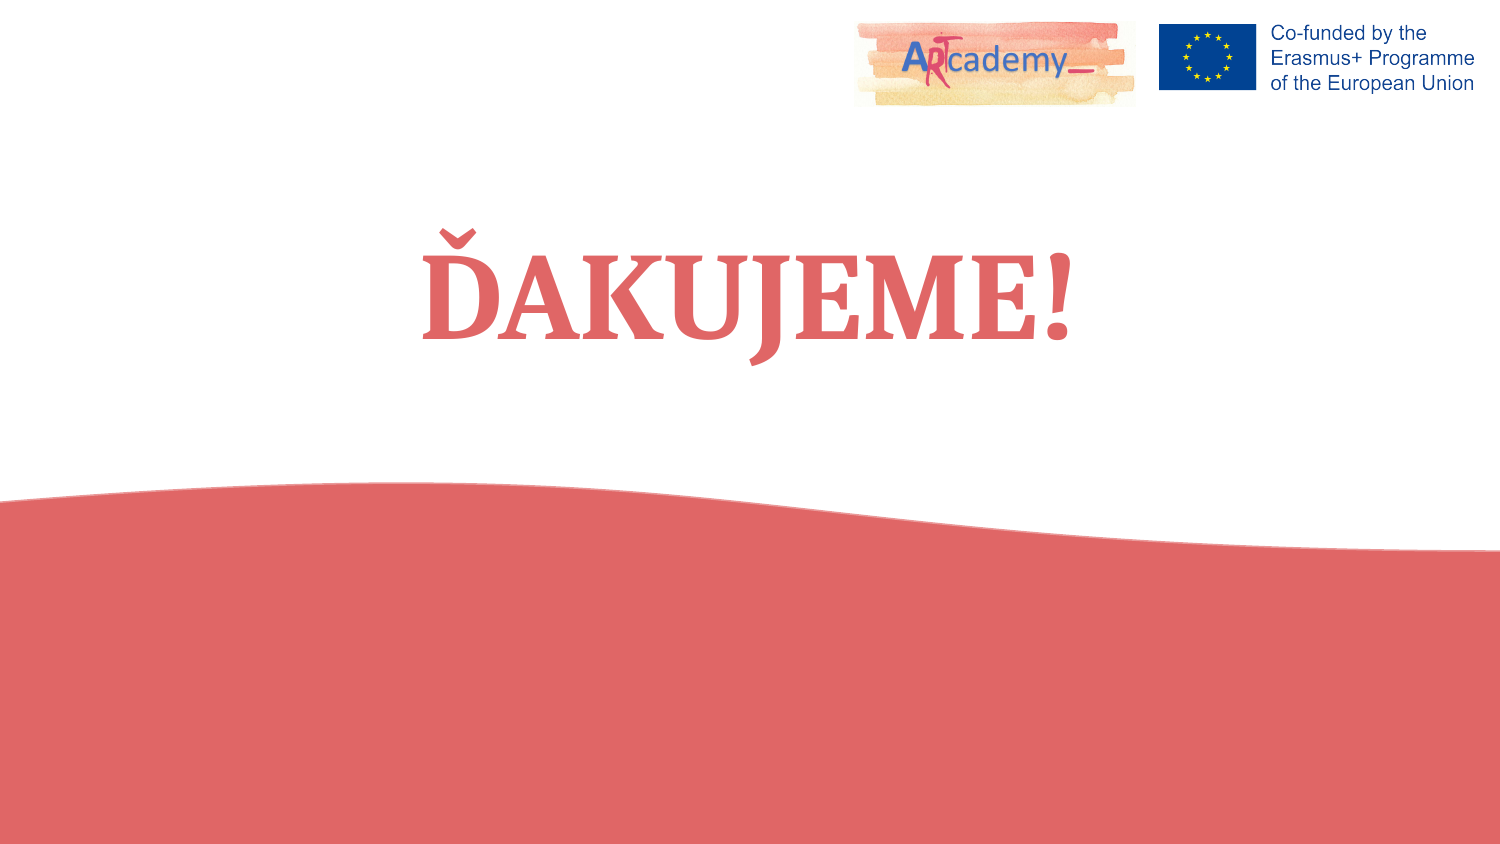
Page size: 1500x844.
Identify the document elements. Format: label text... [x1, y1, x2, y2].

picture [854, 2, 1137, 138]
picture [1158, 24, 1474, 94]
title ĎAKUJEME! [164, 200, 1336, 422]
text_box [0, 483, 1500, 844]
